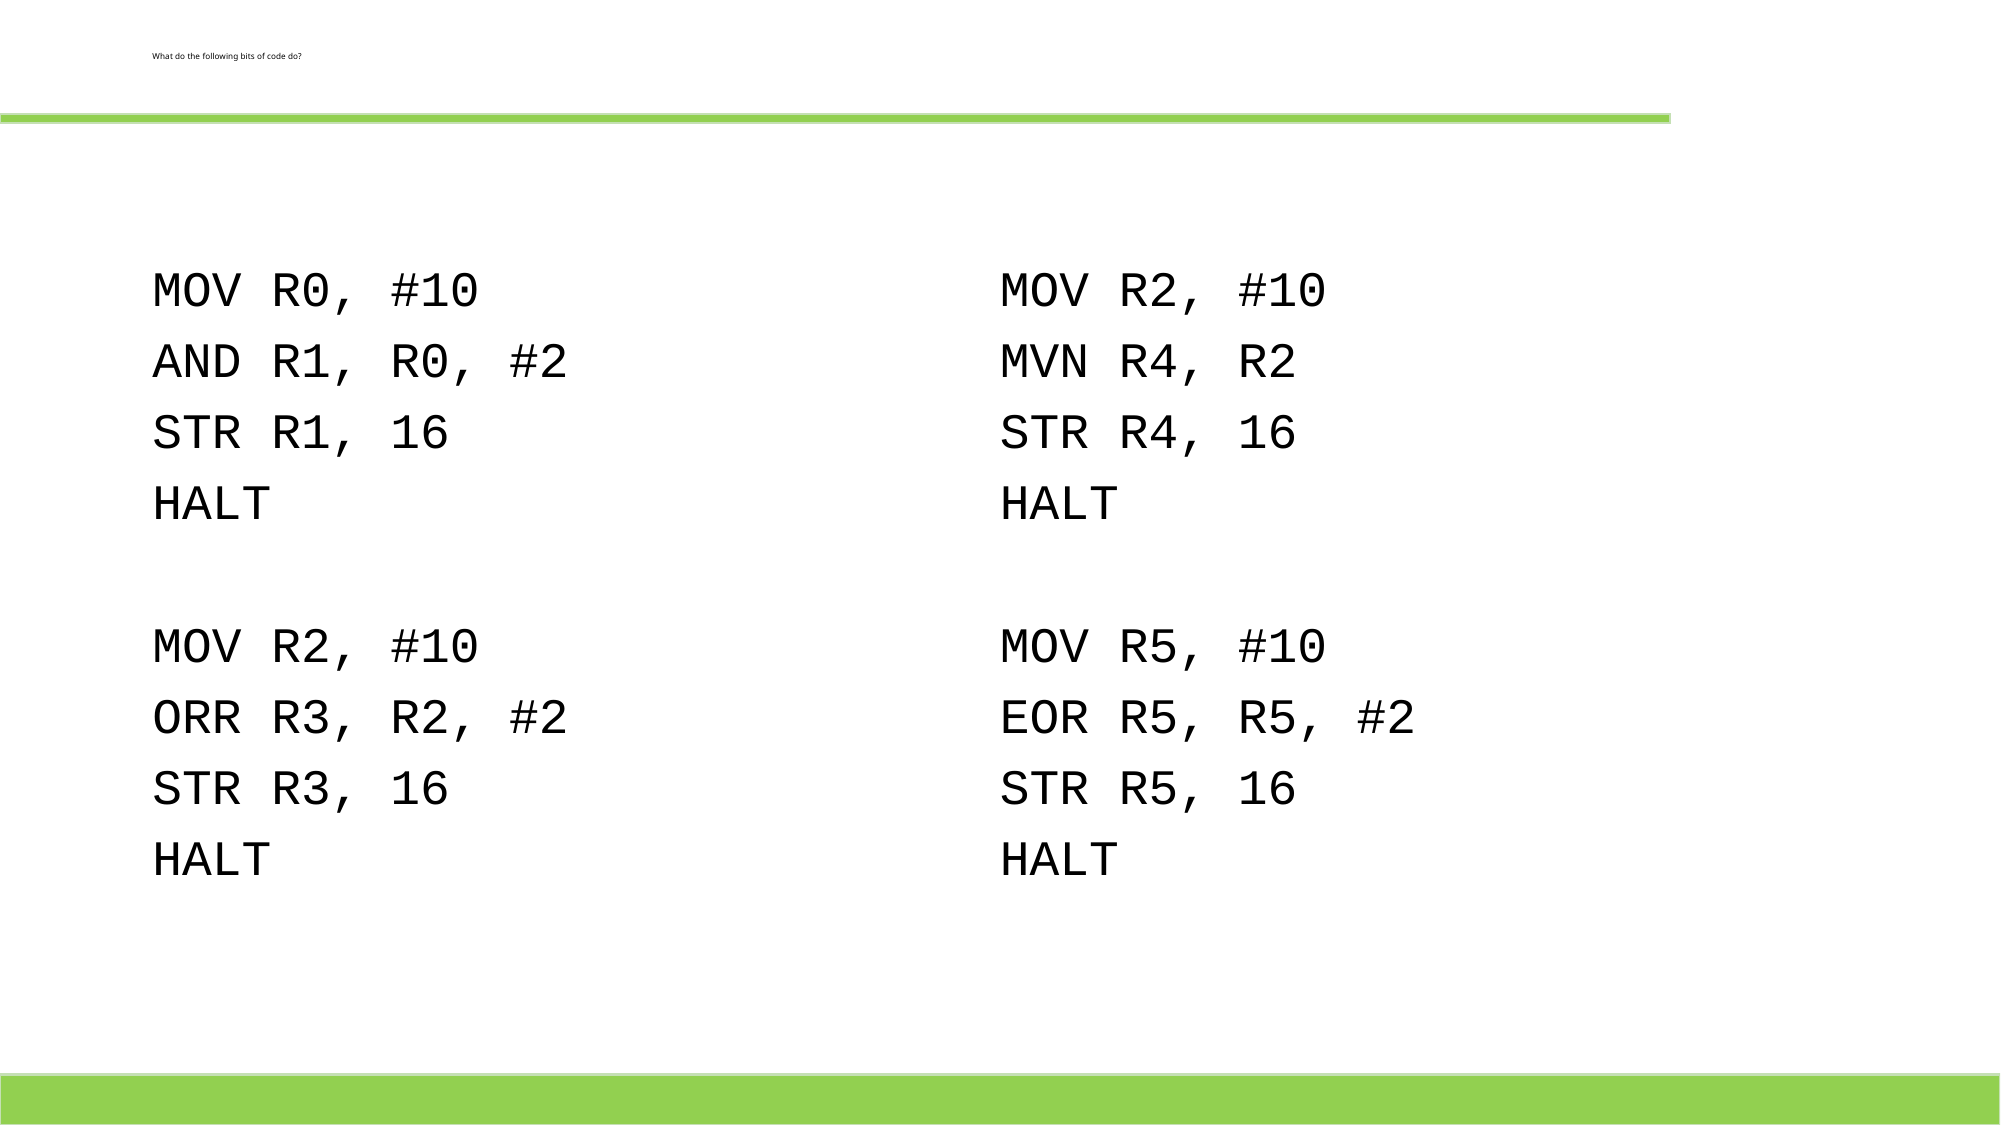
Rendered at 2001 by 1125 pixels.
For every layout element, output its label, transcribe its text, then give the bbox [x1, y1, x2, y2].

title What do the following bits of code do? [137, 44, 1863, 70]
list MOV R0, #10 AND R1, R0, #2 STR R1, 16 HALT MOV R2, #10 ORR R3, R2, #2 STR R3, 16 HALT MOV R2, #10 MVN R4, R2 STR R4, 16 HALT MOV R5, #10 EOR R5, R5, #2 STR R5, 16 HALT [137, 256, 1863, 971]
